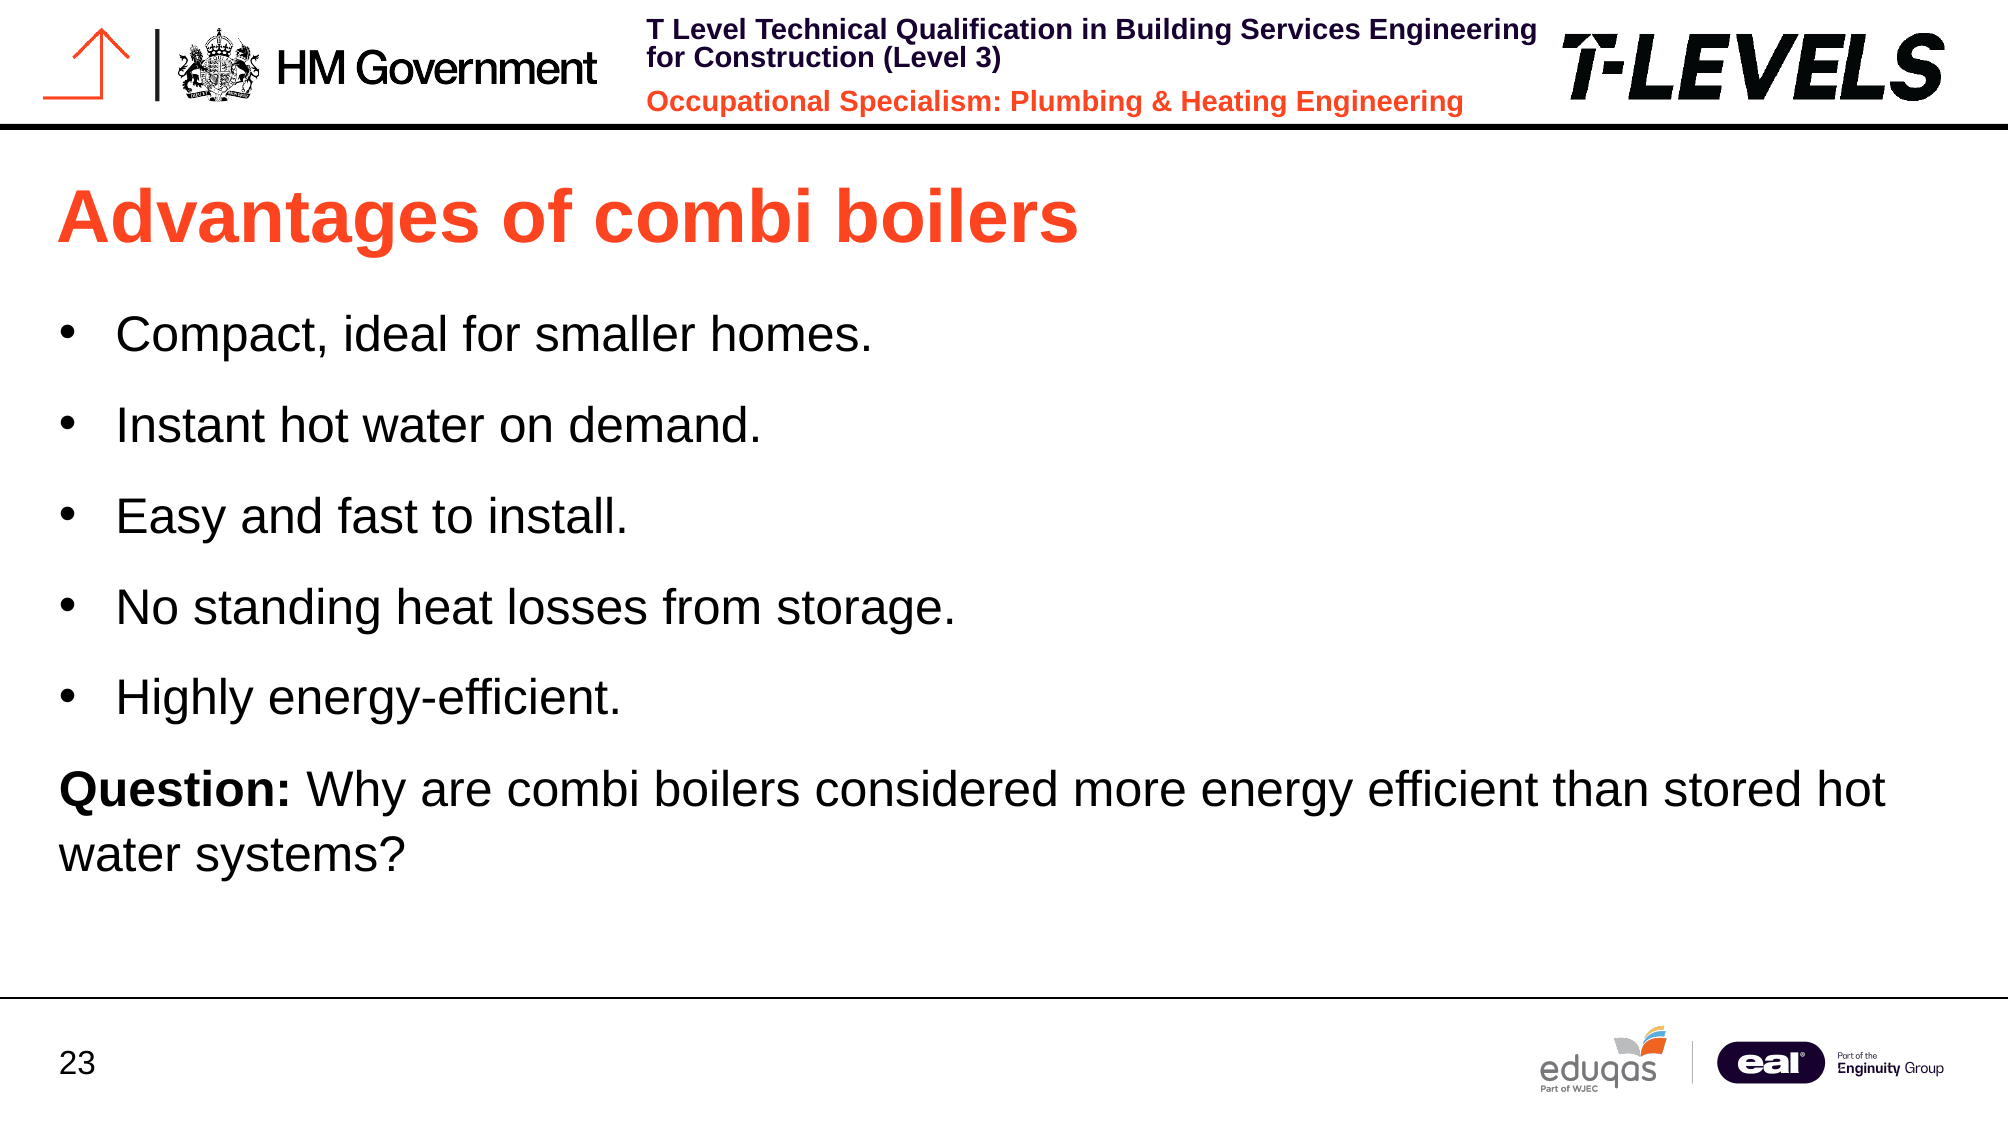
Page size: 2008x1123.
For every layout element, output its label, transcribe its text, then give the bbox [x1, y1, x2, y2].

picture [38, 27, 136, 100]
list Compact, ideal for smaller homes. Instant hot water on demand. Easy and fast to install. No standing heat losses from storage. Highly energy-efficient. Question: Why are combi boilers considered more energy efficient than stored hot water systems? [59, 295, 1949, 975]
picture [1543, 25, 1964, 108]
picture [155, 28, 597, 102]
picture [1535, 1021, 1949, 1097]
title Advantages of combi boilers [41, 111, 1949, 314]
